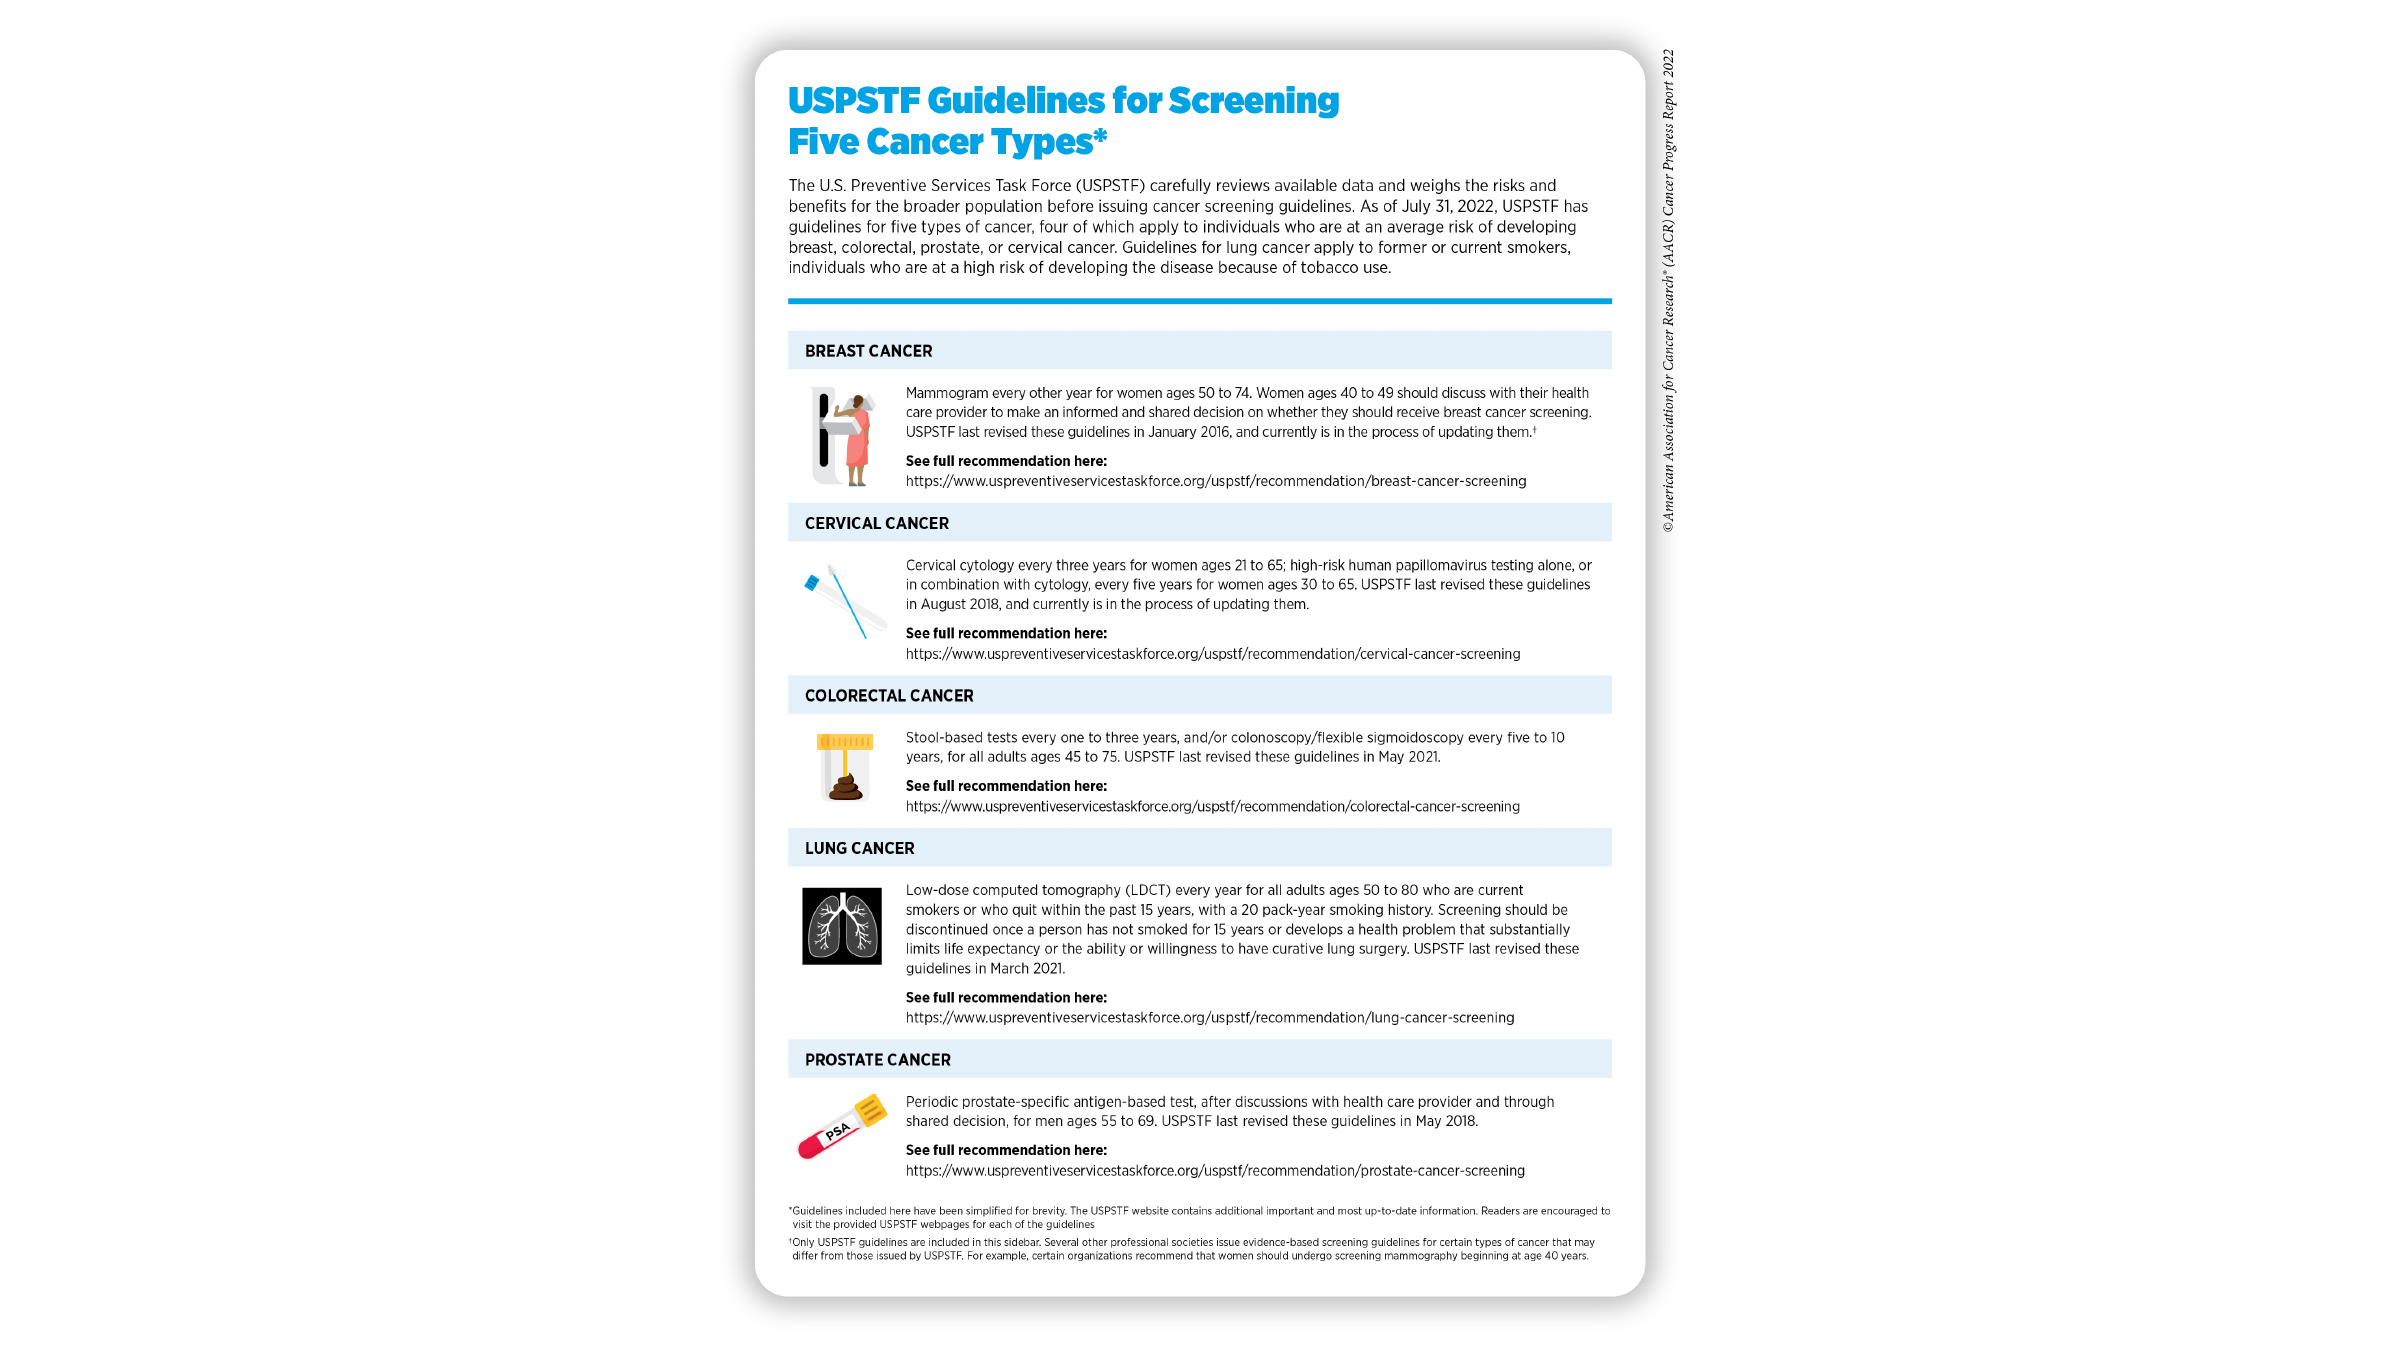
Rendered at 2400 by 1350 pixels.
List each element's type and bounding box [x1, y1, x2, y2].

picture [704, 0, 1696, 1350]
